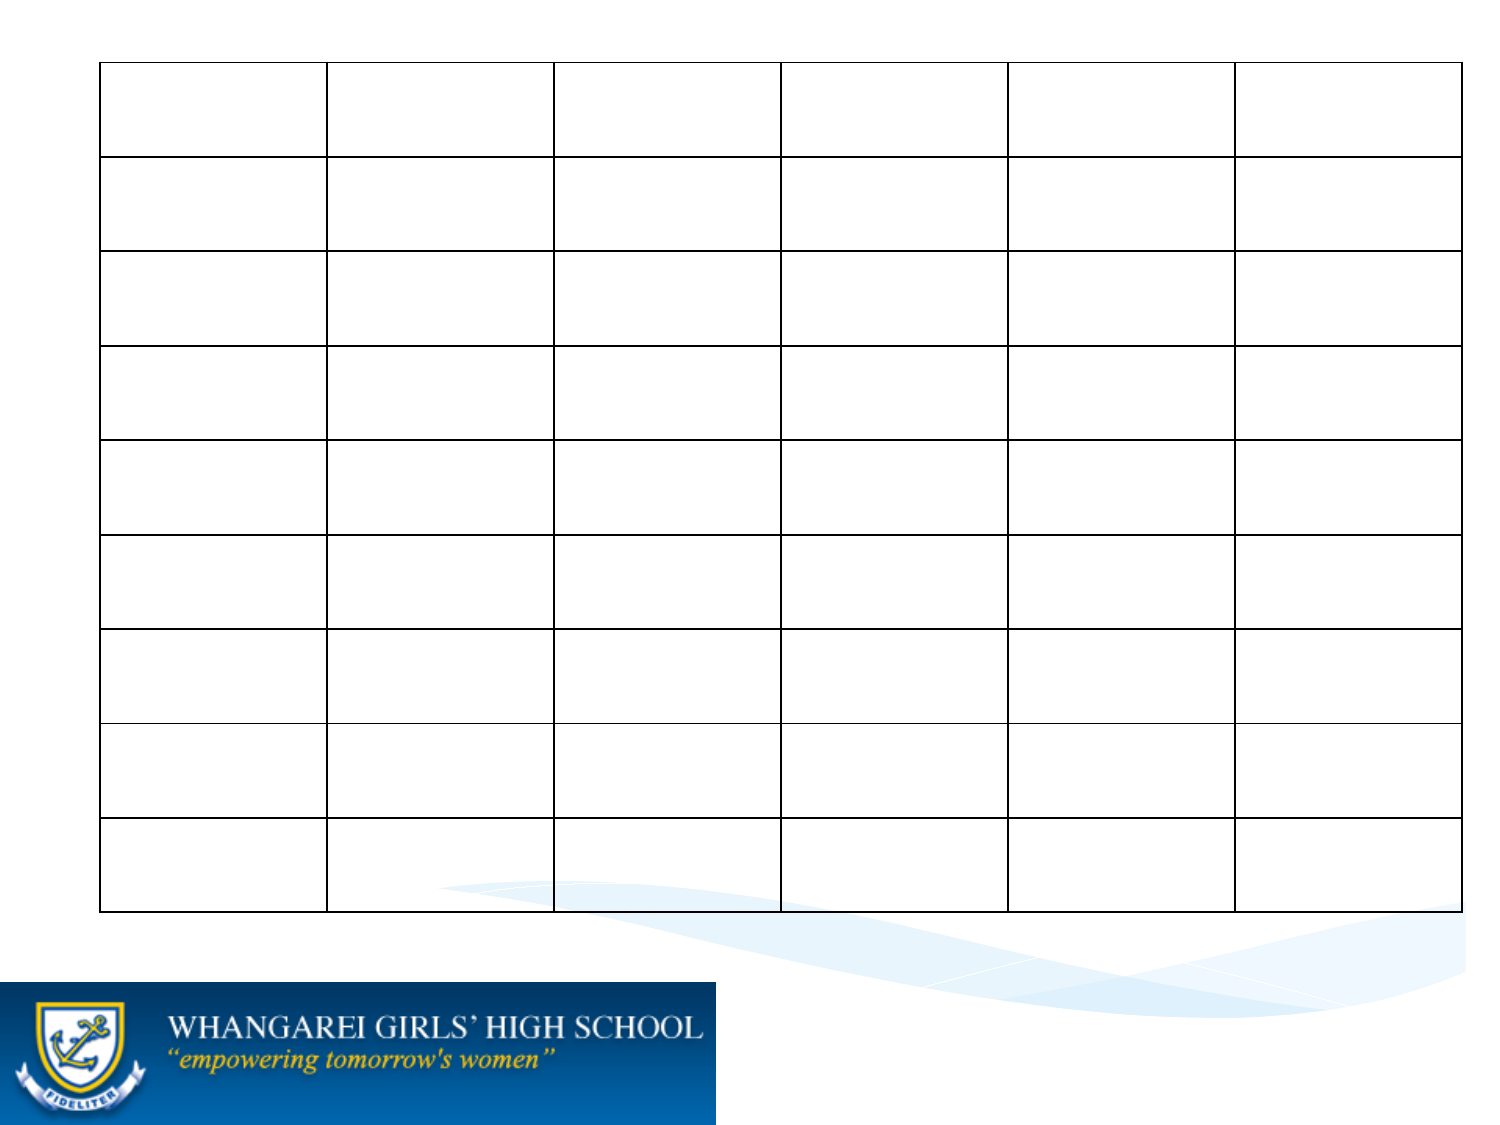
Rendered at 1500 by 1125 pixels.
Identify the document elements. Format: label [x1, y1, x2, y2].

table_cell [1009, 724, 1234, 817]
table_cell [555, 252, 780, 345]
table_cell [1236, 252, 1461, 345]
table_cell [1009, 630, 1234, 723]
table_cell [1236, 441, 1461, 534]
table_cell [782, 819, 1007, 911]
table_cell [782, 158, 1007, 250]
table_cell [101, 441, 326, 534]
table_cell [555, 630, 780, 723]
table_header [1009, 63, 1234, 156]
table_cell [101, 158, 326, 250]
table_cell [101, 536, 326, 628]
table_cell [328, 252, 553, 345]
table_cell [1236, 347, 1461, 439]
table_cell [328, 536, 553, 628]
table_cell [101, 819, 326, 911]
table_cell [1009, 252, 1234, 345]
table_cell [782, 441, 1007, 534]
table_cell [1009, 441, 1234, 534]
table_header [1236, 63, 1461, 156]
table_cell [555, 724, 780, 817]
table_cell [328, 819, 553, 911]
table_header [101, 63, 326, 156]
table_cell [328, 347, 553, 439]
table_cell [1236, 158, 1461, 250]
table_cell [782, 252, 1007, 345]
table_cell [328, 441, 553, 534]
picture [0, 982, 716, 1125]
table_cell [101, 724, 326, 817]
table_cell [1236, 724, 1461, 817]
table_cell [782, 630, 1007, 723]
table_cell [555, 158, 780, 250]
table_cell [101, 630, 326, 723]
table_cell [1236, 630, 1461, 723]
table_header [328, 63, 553, 156]
table_cell [555, 819, 780, 911]
table_cell [1236, 819, 1461, 911]
table_cell [782, 536, 1007, 628]
table_cell [555, 347, 780, 439]
table_cell [328, 630, 553, 723]
table_cell [101, 347, 326, 439]
table_cell [782, 347, 1007, 439]
table_cell [1236, 536, 1461, 628]
table_cell [1009, 819, 1234, 911]
table_cell [1009, 158, 1234, 250]
table_header [782, 63, 1007, 156]
table_cell [1009, 347, 1234, 439]
table_cell [555, 536, 780, 628]
table_cell [328, 724, 553, 817]
table_header [555, 63, 780, 156]
table_cell [328, 158, 553, 250]
table_cell [101, 252, 326, 345]
table_cell [555, 441, 780, 534]
table_cell [1009, 536, 1234, 628]
table_cell [782, 724, 1007, 817]
